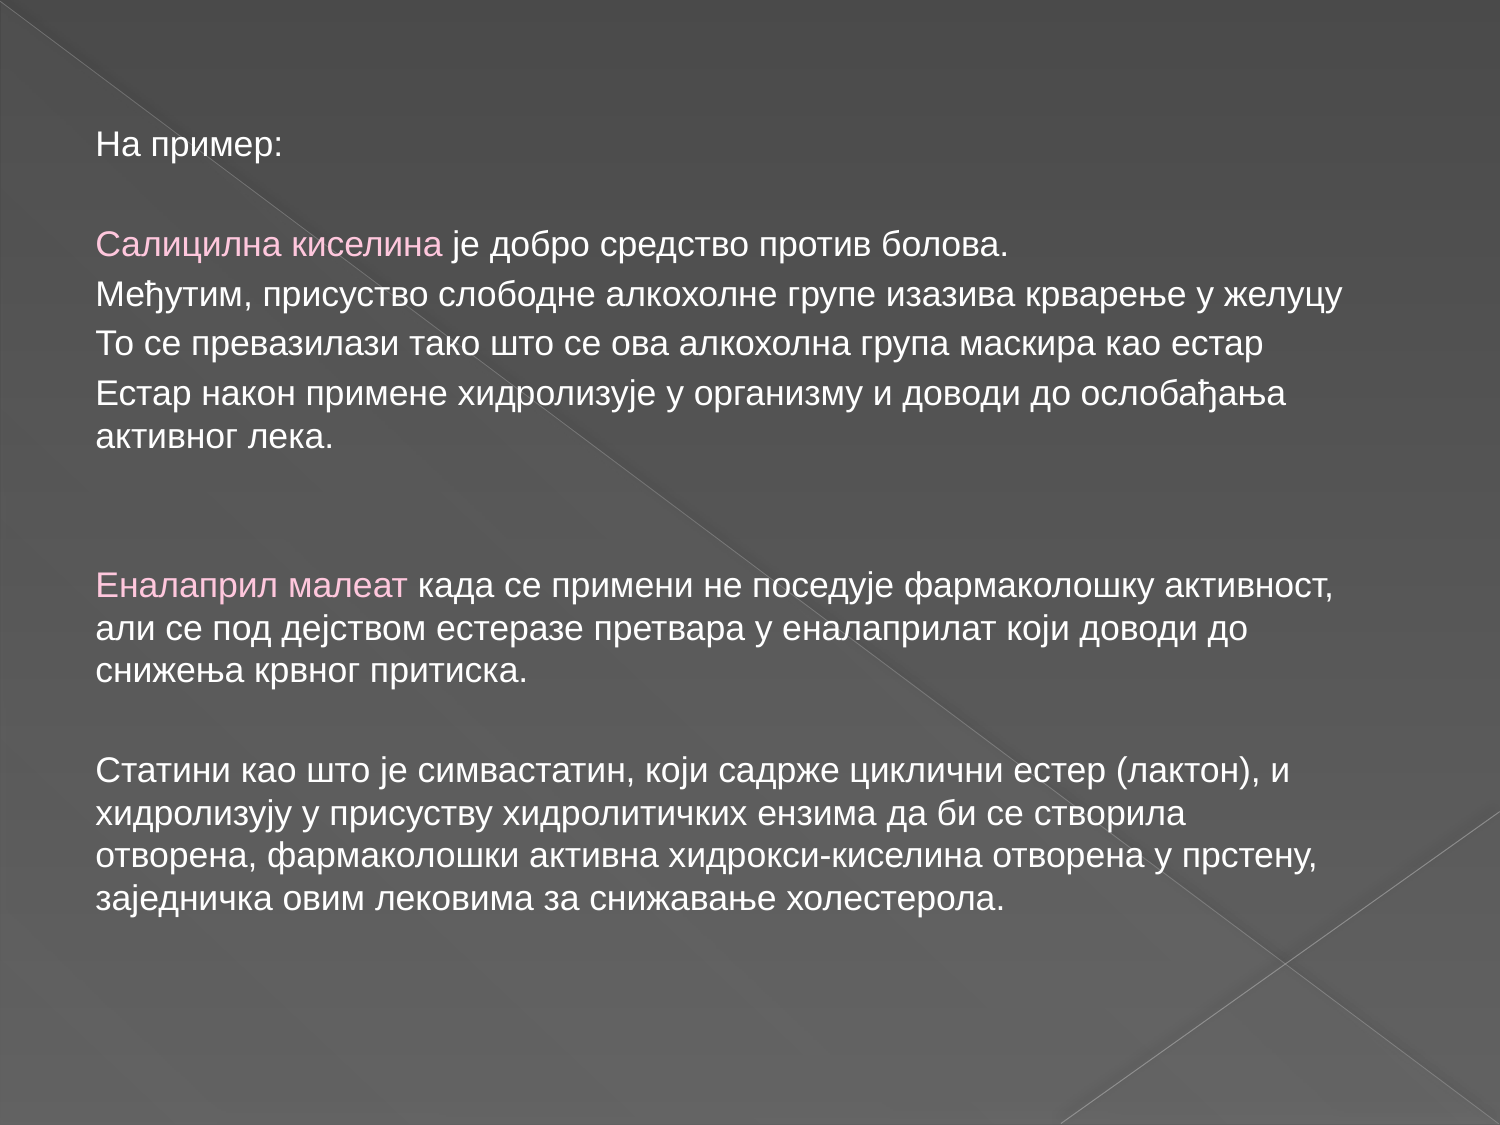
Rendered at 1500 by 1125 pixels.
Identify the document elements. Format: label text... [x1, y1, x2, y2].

list На пример: Салицилна киселина је добро средство против болова. Међутим, присуство слободне алкохолне групе изазива крварење у желуцу То се превазилази тако што се ова алкохолна група маскира као естар Естар након примене хидролизује у организму и доводи до ослобађања активног лека. Еналаприл малеат када се примени не поседује фармаколошку активност, али се под дејством естеразе претвара у еналаприлат који доводи до снижења крвног притиска. Статини као што је симвастатин, који садрже циклични естер (лактон), и хидролизују у присуству хидролитичких ензима да би се створила отворена, фармаколошки активна хидрокси-киселина отворена у прстену, заједничка овим лековима за снижавање холестерола. [69, 113, 1370, 947]
